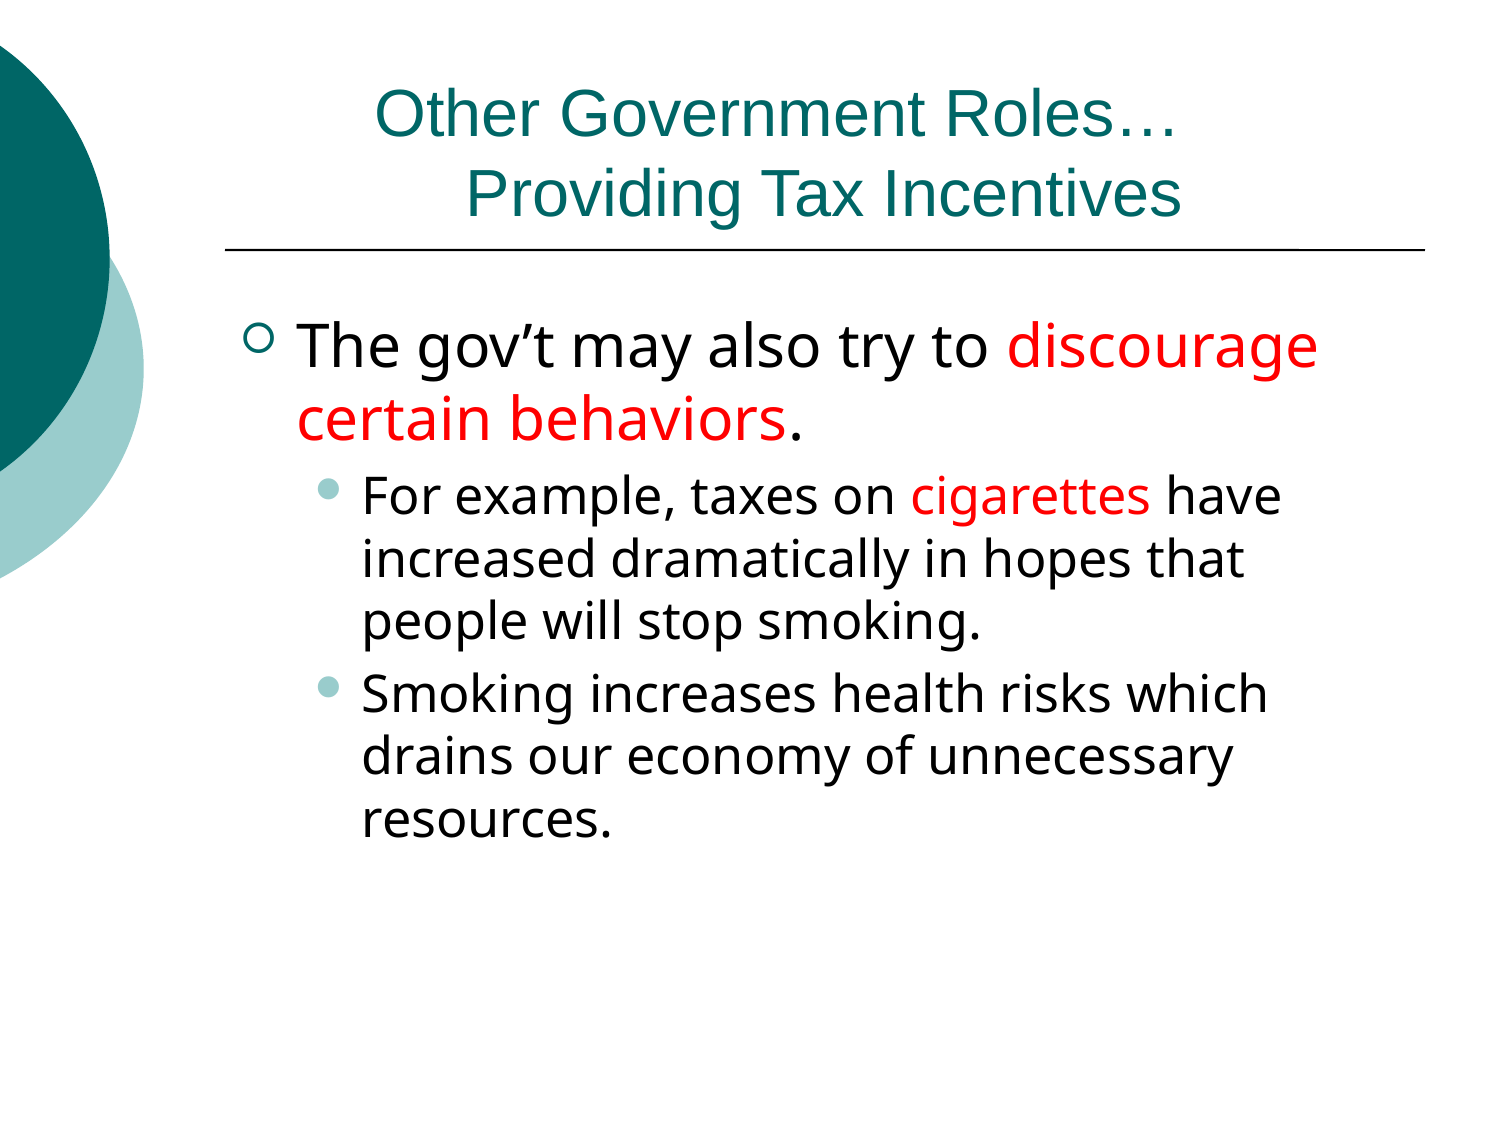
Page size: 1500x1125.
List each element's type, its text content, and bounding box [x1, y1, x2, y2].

title Other Government Roles… Providing Tax Incentives [224, 49, 1425, 237]
list The gov’t may also try to discourage certain behaviors. For example, taxes on cigarettes have increased dramatically in hopes that people will stop smoking. Smoking increases health risks which drains our economy of unnecessary resources. [224, 299, 1425, 975]
